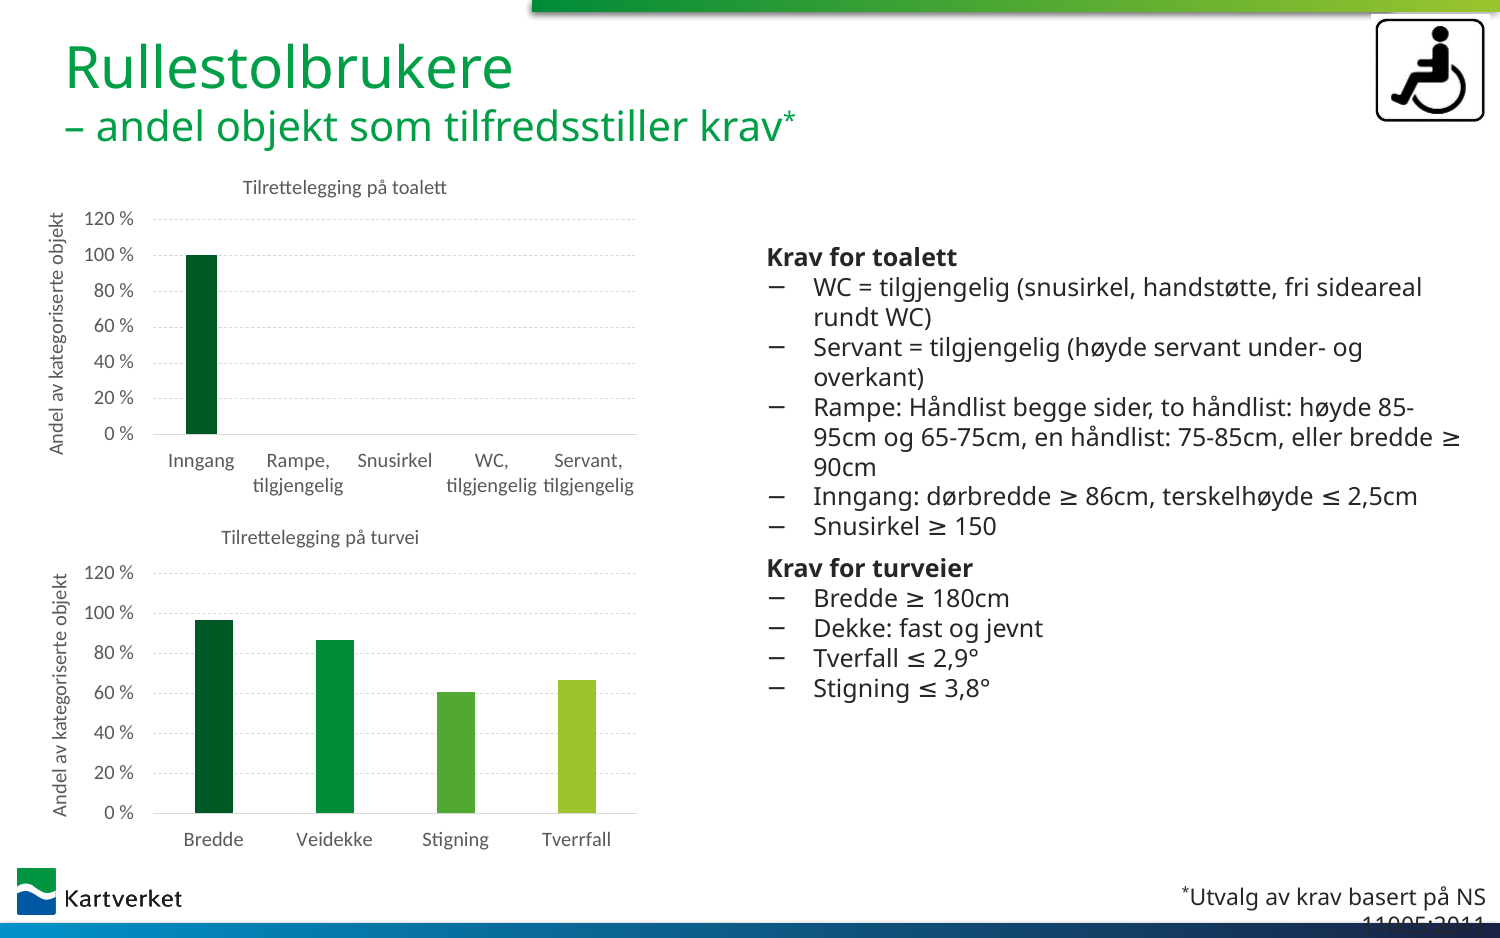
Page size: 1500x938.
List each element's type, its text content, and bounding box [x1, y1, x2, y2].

text_box Krav for turveier Bredde ≥ 180cm Dekke: fast og jevnt Tverfall ≤ 2,9° Stigning ≤ 3,8° [751, 545, 1483, 710]
text_box Krav for toalett WC = tilgjengelig (snusirkel, handstøtte, fri sideareal rundt WC) Servant = tilgjengelig (høyde servant under- og overkant) Rampe: Håndlist begge sider, to håndlist: høyde 85-95cm og 65-75cm, en håndlist: 75-85cm, eller bredde ≥ 90cm Inngang: dørbredde ≥ 86cm, terskelhøyde ≤ 2,5cm Snusirkel ≥ 150 [751, 234, 1483, 545]
picture [41, 520, 650, 859]
text_box Rullestolbrukere – andel objekt som tilfredsstiller krav* [49, 14, 1431, 158]
picture [1371, 13, 1491, 127]
text_box *Utvalg av krav basert på NS 11005:2011 [1068, 873, 1500, 938]
picture [41, 166, 650, 505]
